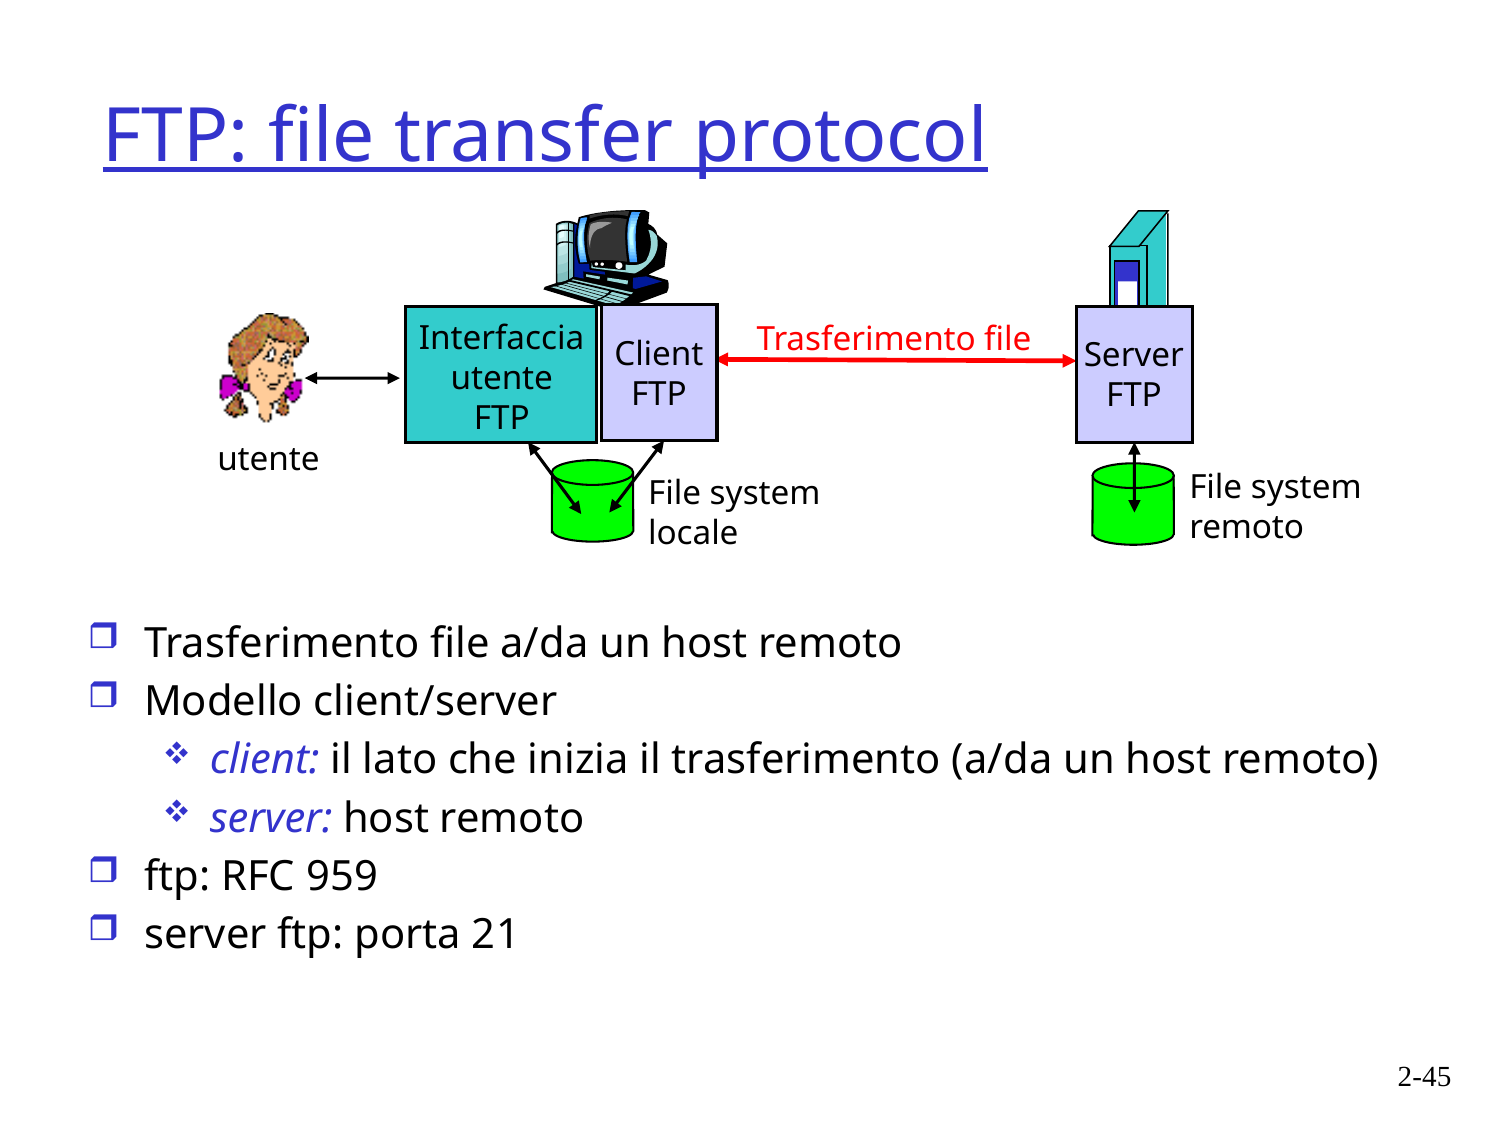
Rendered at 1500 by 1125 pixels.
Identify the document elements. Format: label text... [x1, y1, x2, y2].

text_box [551, 459, 635, 542]
picture [216, 313, 309, 428]
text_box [1109, 210, 1169, 304]
text_box File system remoto [1254, 457, 1414, 553]
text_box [249, 228, 1251, 897]
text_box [1092, 462, 1175, 545]
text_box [543, 208, 671, 312]
text_box utente [188, 429, 244, 485]
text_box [1064, 305, 1204, 443]
list Trasferimento file a/da un host remoto Modello client/server client: il lato che inizia il trasferimento (a/da un host remoto) server: host remoto ftp: RFC 959 server ftp: porta 21 [72, 607, 1430, 1026]
title FTP: file transfer protocol [87, 37, 1363, 226]
slide_number 2-45 [1362, 1049, 1467, 1125]
